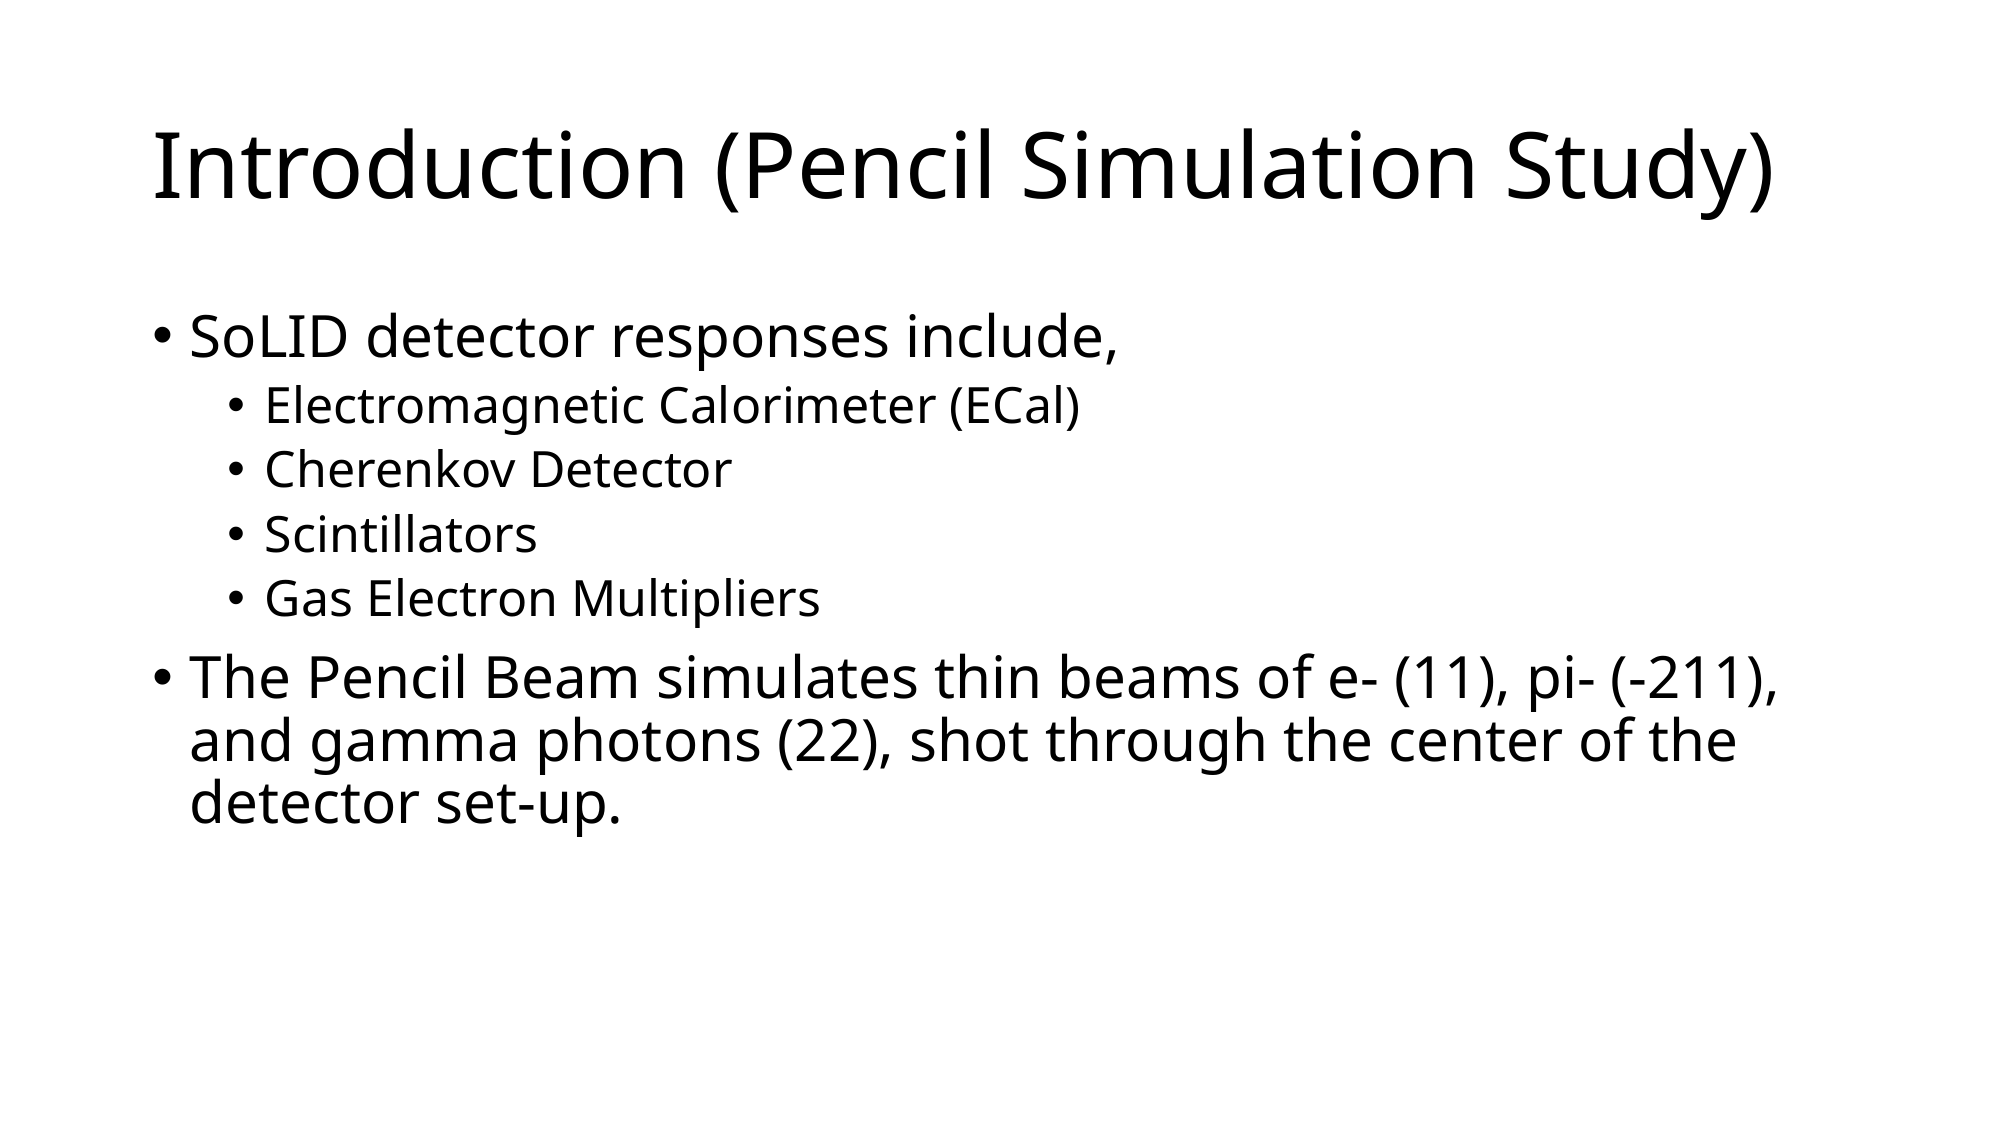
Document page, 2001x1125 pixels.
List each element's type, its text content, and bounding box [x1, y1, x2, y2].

list SoLID detector responses include, Electromagnetic Calorimeter (ECal) Cherenkov Detector Scintillators Gas Electron Multipliers The Pencil Beam simulates thin beams of e- (11), pi- (-211), and gamma photons (22), shot through the center of the detector set-up. [137, 299, 1863, 1014]
title Introduction (Pencil Simulation Study) [137, 59, 1863, 278]
